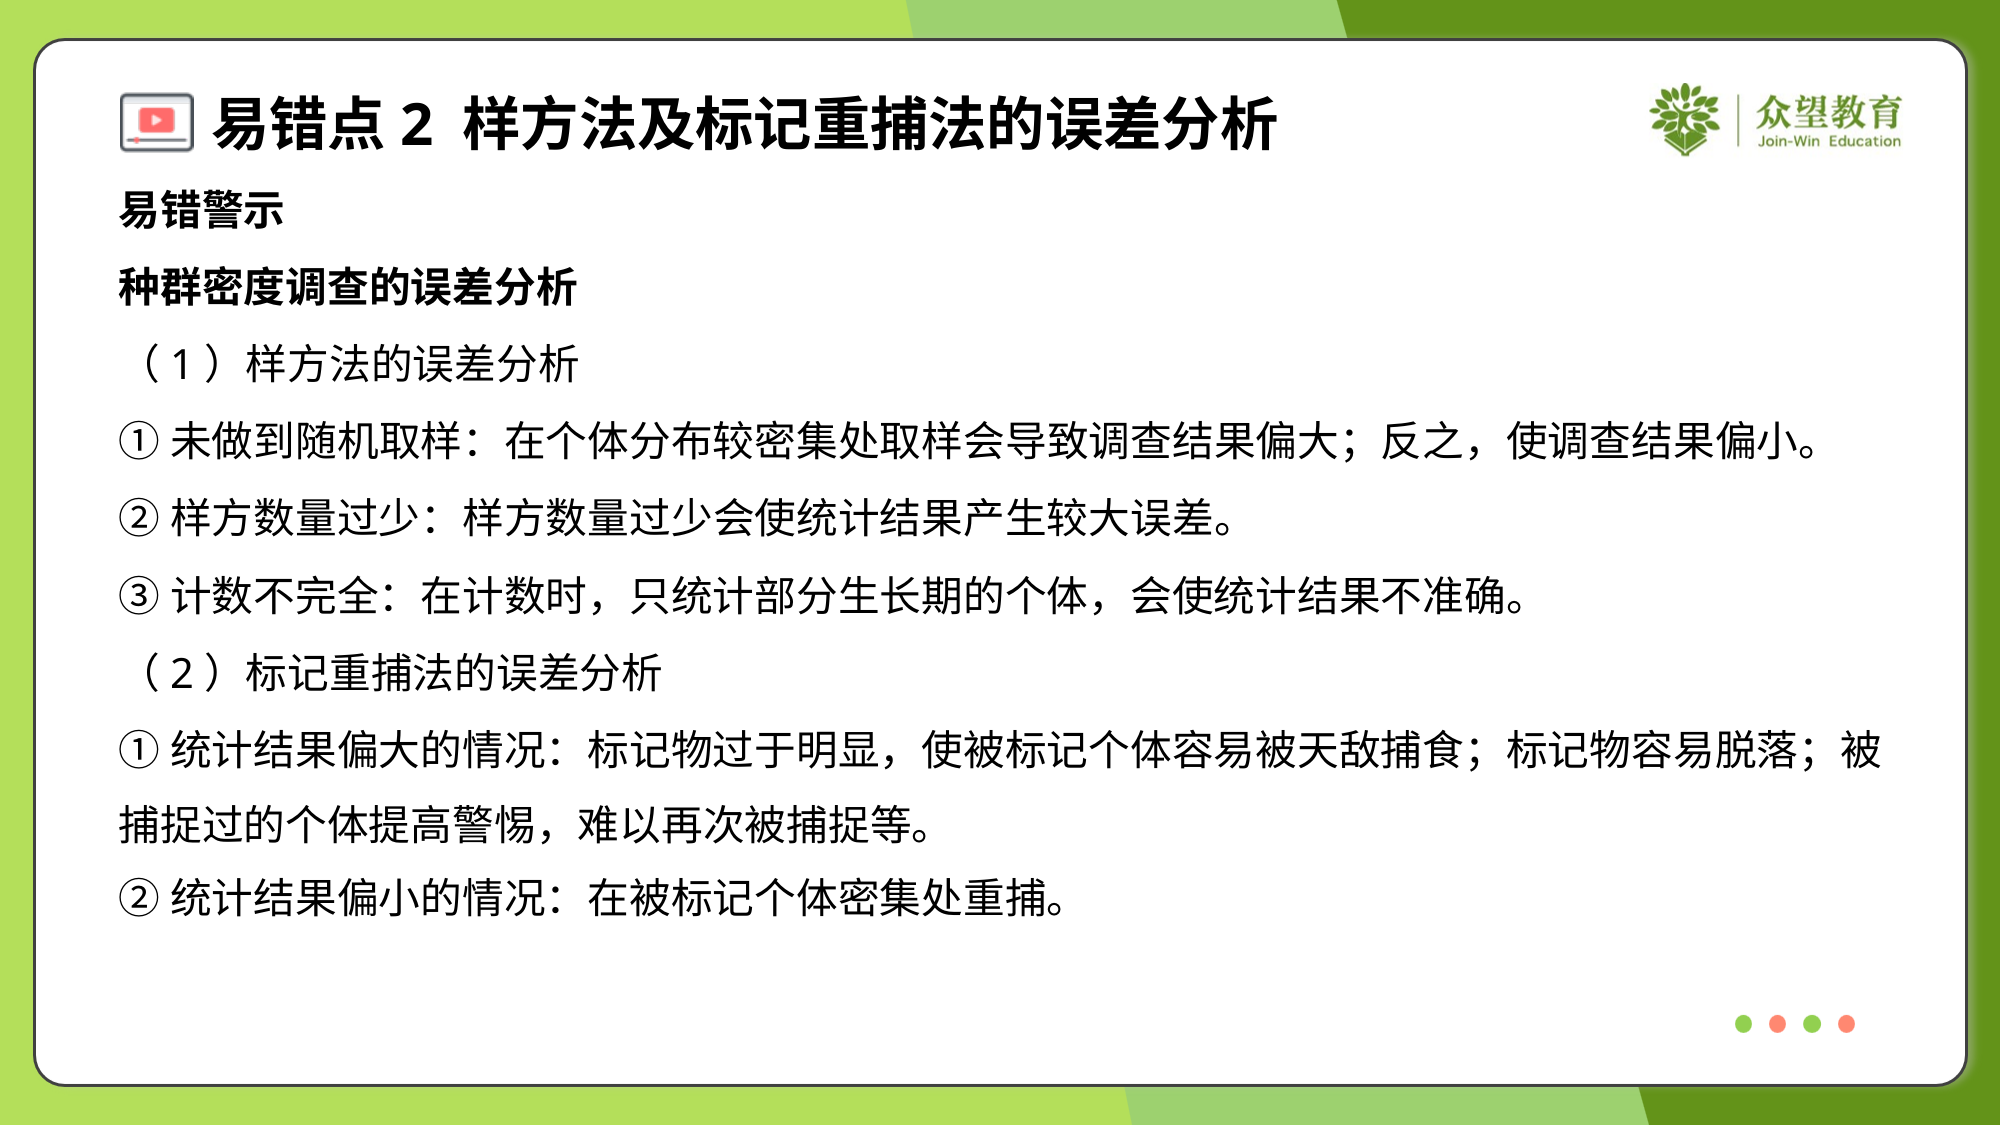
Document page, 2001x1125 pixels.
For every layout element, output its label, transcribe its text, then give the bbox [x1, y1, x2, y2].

text_box 易错警示 种群密度调查的误差分析 （1）样方法的误差分析 ①未做到随机取样：在个体分布较密集处取样会导致调查结果偏大；反之，使调查结果偏小。 ②样方数量过少：样方数量过少会使统计结果产生较大误差。 ③计数不完全：在计数时，只统计部分生长期的个体，会使统计结果不准确。 （2）标记重捕法的误差分析 ①统计结果偏大的情况：标记物过于明显，使被标记个体容易被天敌捕食；标记物容易脱落；被 捕捉过的个体提高警惕，难以再次被捕捉等。 ②统计结果偏小的情况：在被标记个体密集处重捕。 [118, 158, 1883, 914]
picture [0, 0, 2000, 1125]
